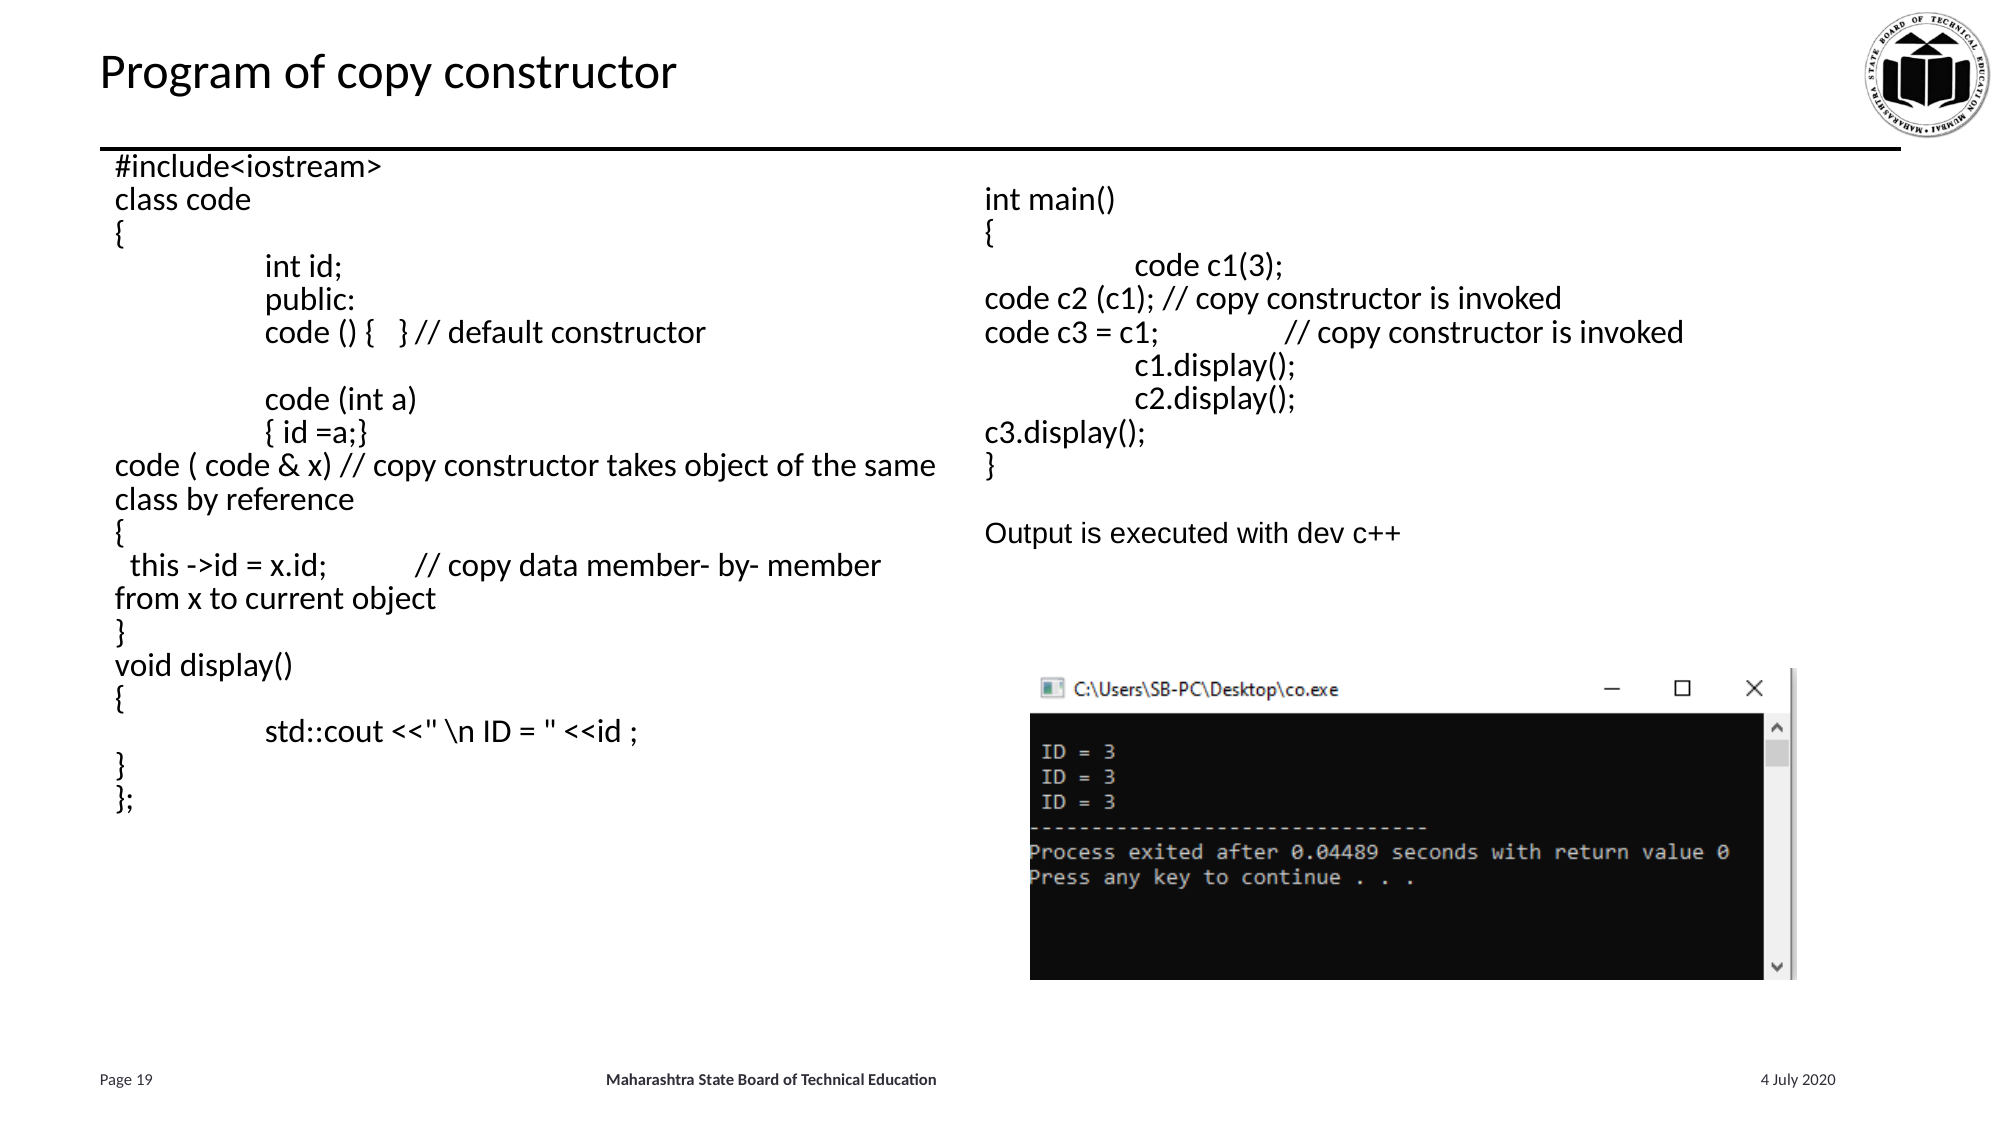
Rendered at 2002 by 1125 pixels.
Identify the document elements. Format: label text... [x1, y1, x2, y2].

title Program of copy constructor [100, 48, 1901, 146]
picture [1852, 0, 2001, 149]
picture [1030, 668, 1797, 981]
table_header int main() { code c1(3); code c2 (c1); // copy constructor is invoked code c3 = c1; // copy constructor is invoked c1.display(); c2.display(); c3.display(); } Output is executed with dev c++ [970, 145, 1839, 1027]
table_header #include<iostream> class code { int id; public: code () { } // default constructor code (int a) { id =a;} code ( code & x) // copy constructor takes object of the same class by reference { this ->id = x.id; // copy data member- by- member from x to current object } void display() { std::cout <<" \n ID = " <<id ; } }; [100, 145, 970, 1027]
